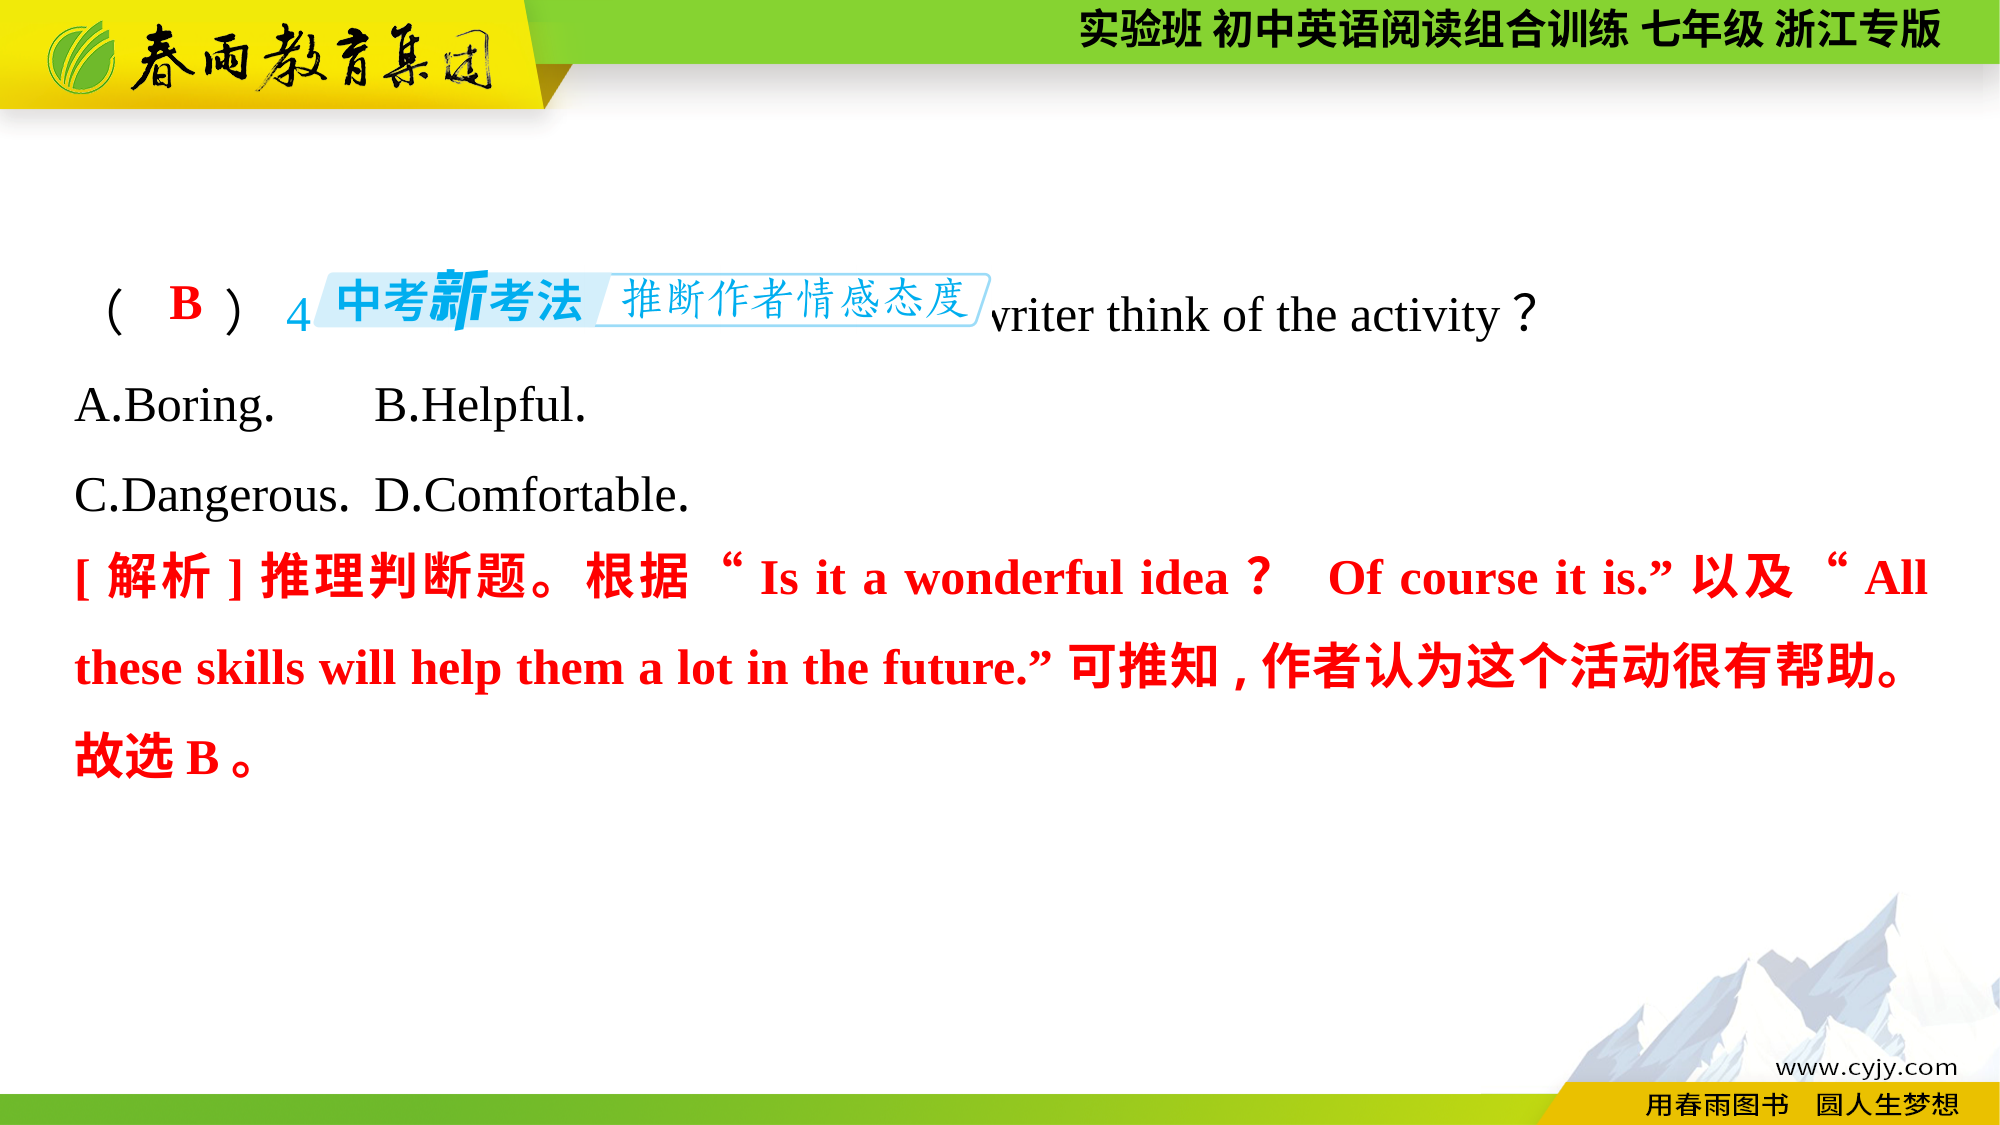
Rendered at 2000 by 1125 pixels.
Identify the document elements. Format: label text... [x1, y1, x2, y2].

text_box [解析]推理判断题。根据“Is it a wonderful idea？ Of course it is.”以及“All these skills will help them a lot in the future.”可推知,作者认为这个活动很有帮助。故选B。 [59, 506, 1944, 792]
text_box B [154, 261, 218, 337]
picture [0, 0, 2000, 1125]
list （ ）4. What does the writer think of the activity？ A.Boring. B.Helpful. C.Dangerous. D.Comfortable. [59, 244, 1944, 506]
